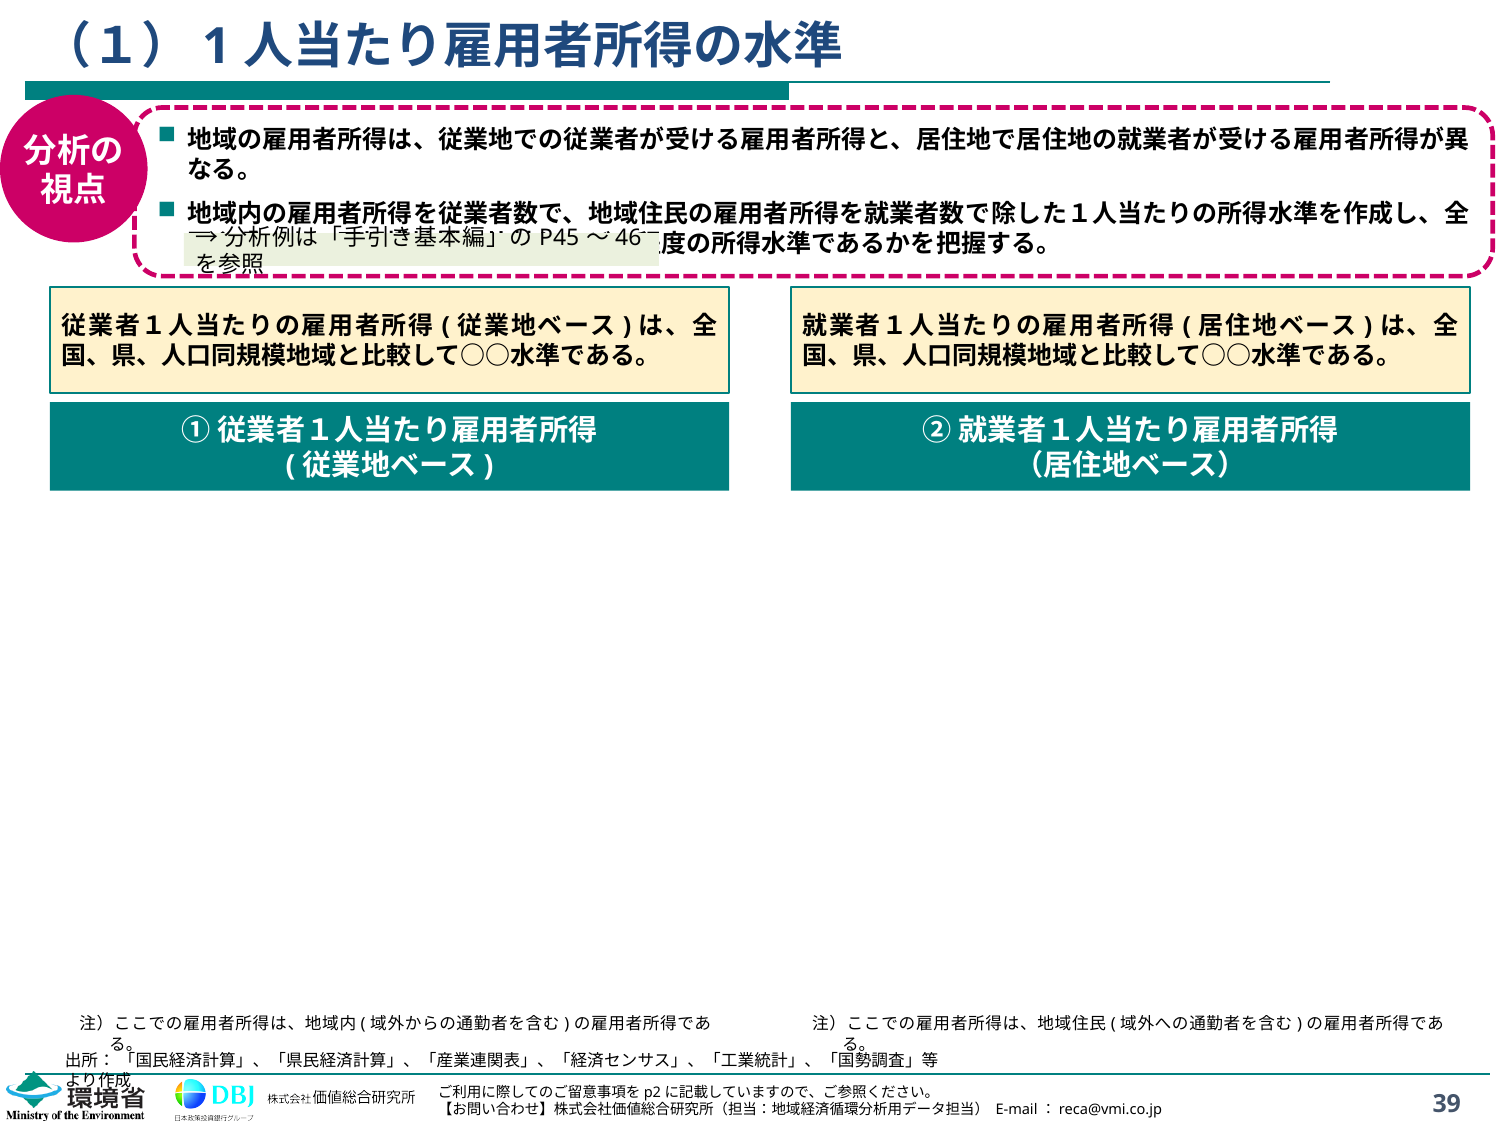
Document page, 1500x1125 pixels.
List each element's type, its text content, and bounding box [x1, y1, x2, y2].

text_box →分析例は「手引き基本編」のP45～46を参照 [183, 233, 659, 266]
text_box 就業者１人当たりの雇用者所得(居住地ベース)は、全国、県、人口同規模地域と比較して○○水準である。 [790, 286, 1471, 393]
text_box 従業者１人当たりの雇用者所得(従業地ベース)は、全国、県、人口同規模地域と比較して○○水準である。 [49, 286, 730, 393]
slide_number 39 [1393, 1079, 1500, 1122]
text_box ①従業者１人当たり雇用者所得 (従業地ベース) [49, 402, 730, 491]
text_box ②就業者１人当たり雇用者所得 （居住地ベース） [790, 402, 1471, 491]
text_box 出所： 「国民経済計算」、「県民経済計算」、「産業連関表」、「経済センサス」、「工業統計」、「国勢調査」等より作成 [49, 1042, 966, 1098]
text_box 注）ここでの雇用者所得は、地域住民(域外への通勤者を含む)の雇用者所得である。 [797, 1006, 1459, 1061]
text_box 注）ここでの雇用者所得は、地域内(域外からの通勤者を含む)の雇用者所得である。 [64, 1006, 726, 1042]
text_box 分析の 視点 [0, 94, 148, 243]
text_box 地域の雇用者所得は、従業地での従業者が受ける雇用者所得と、居住地で居住地の就業者が受ける雇用者所得が異なる。 地域内の雇用者所得を従業者数で、地域住民の雇用者所得を就業者数で除した１人当たりの所得水準を作成し、全国や県、人口同規模地域と比較してどの程度の所得水準であるかを把握する。 [134, 107, 1493, 277]
picture [2, 1071, 148, 1125]
picture [171, 1098, 419, 1125]
title （１）1人当たり雇用者所得の水準 [25, 0, 1355, 82]
